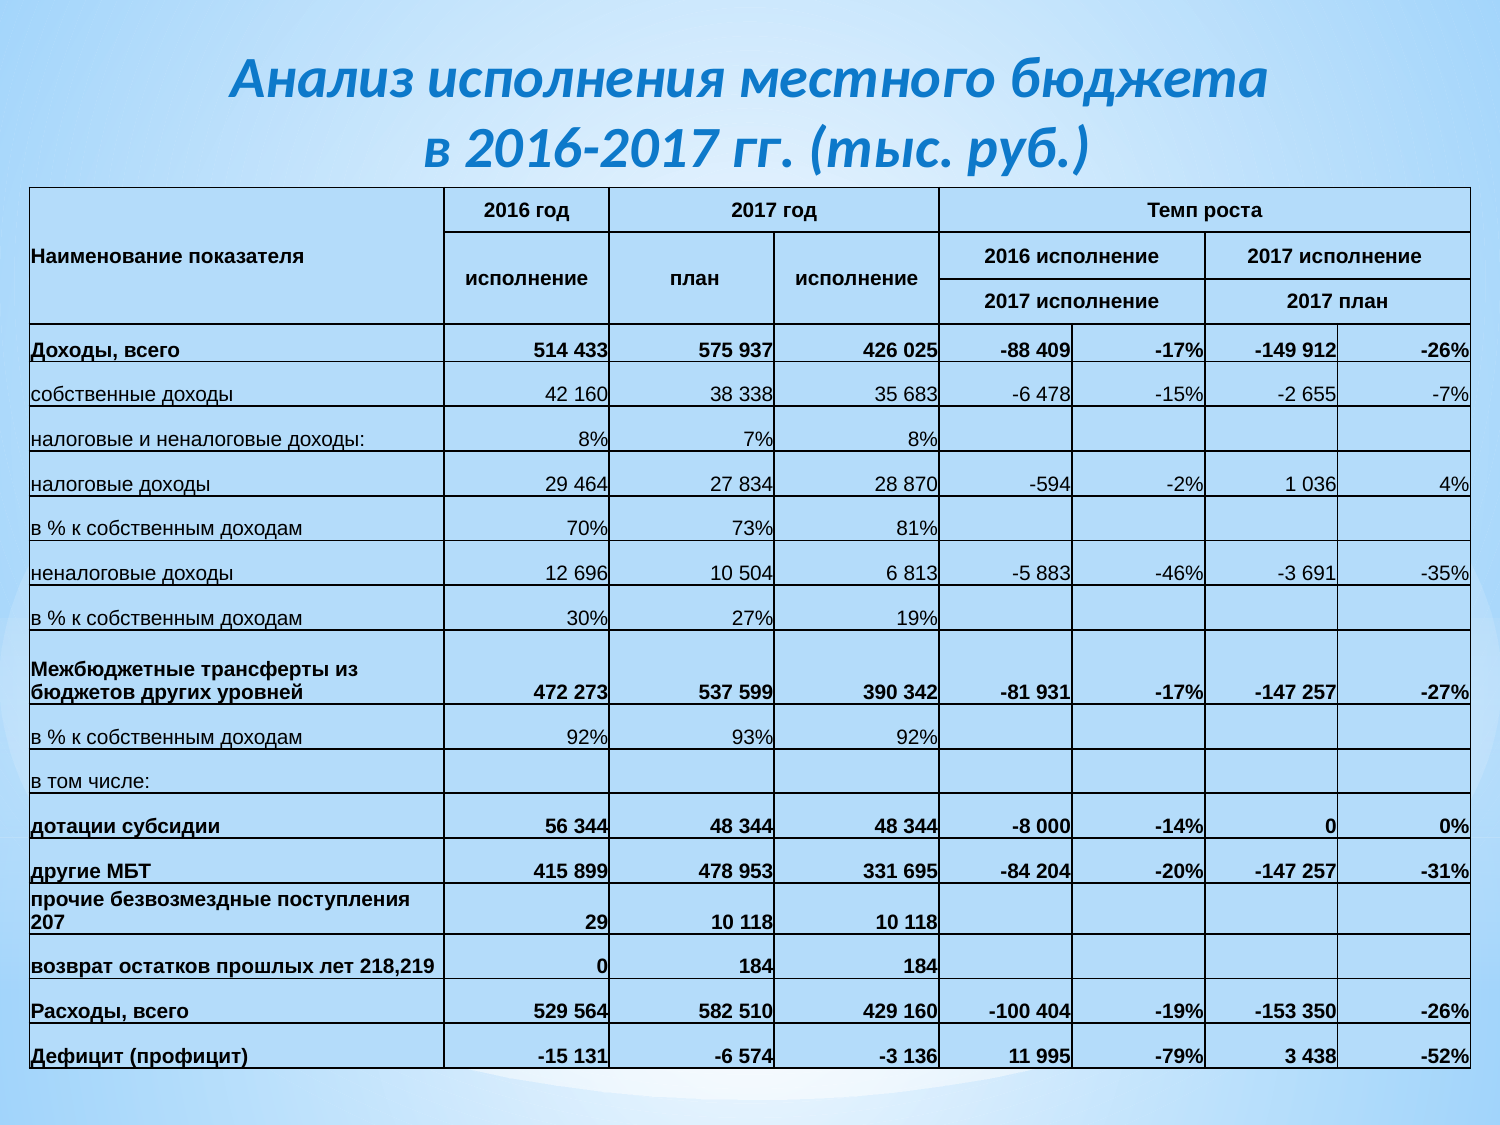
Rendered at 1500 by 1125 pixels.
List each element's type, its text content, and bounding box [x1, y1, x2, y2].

table_cell [940, 705, 1071, 748]
table_cell 575 937 [610, 325, 773, 361]
table_cell возврат остатков прошлых лет 218,219 [30, 935, 443, 978]
table_cell 73% [610, 497, 773, 540]
table_cell [1206, 586, 1337, 629]
table_cell -594 [940, 452, 1071, 495]
table_cell 12 696 [445, 541, 608, 584]
table_cell 29 [445, 884, 608, 933]
table_cell 0 [1206, 794, 1337, 837]
table_cell исполнение [775, 233, 938, 323]
table_cell -6 574 [610, 1024, 773, 1067]
table_cell 10 118 [775, 884, 938, 933]
table_cell Расходы, всего [30, 979, 443, 1022]
table_cell 426 025 [775, 325, 938, 361]
table_cell -5 883 [940, 541, 1071, 584]
table_cell -6 478 [940, 362, 1071, 405]
table_cell [1073, 705, 1204, 748]
table_cell -88 409 [940, 325, 1071, 361]
table_cell 3 438 [1206, 1024, 1337, 1067]
table_cell [940, 750, 1071, 792]
table_header 2017 год [610, 188, 938, 231]
table_cell 2017 исполнение [1206, 233, 1470, 278]
table_cell налоговые и неналоговые доходы: [30, 407, 443, 450]
table_cell -35% [1338, 541, 1470, 584]
table_cell 30% [445, 586, 608, 629]
table_cell -26% [1338, 325, 1470, 361]
table_cell -15% [1073, 362, 1204, 405]
table_cell 81% [775, 497, 938, 540]
table_cell 6 813 [775, 541, 938, 584]
table_cell Дефицит (профицит) [30, 1024, 443, 1067]
text_box Анализ исполнения местного бюджета в 2016-2017 гг. (тыс. руб.) [215, 31, 1285, 187]
table_cell [1073, 935, 1204, 978]
table_cell -46% [1073, 541, 1204, 584]
table_cell -81 931 [940, 631, 1071, 703]
table_cell -17% [1073, 631, 1204, 703]
table_cell [1338, 750, 1470, 792]
table_cell 27% [610, 586, 773, 629]
table_cell 56 344 [445, 794, 608, 837]
table_cell 2017 план [1206, 280, 1470, 323]
table_cell -153 350 [1206, 979, 1337, 1022]
table_cell -52% [1338, 1024, 1470, 1067]
table_cell -26% [1338, 979, 1470, 1022]
table_cell 582 510 [610, 979, 773, 1022]
table_cell 4% [1338, 452, 1470, 495]
table_cell [1206, 750, 1337, 792]
table_cell 415 899 [445, 839, 608, 882]
table_cell 92% [445, 705, 608, 748]
table_cell [940, 586, 1071, 629]
table_cell -15 131 [445, 1024, 608, 1067]
table_cell 92% [775, 705, 938, 748]
table_cell -149 912 [1206, 325, 1337, 361]
table_cell 8% [775, 407, 938, 450]
table_cell Межбюджетные трансферты из бюджетов других уровней [30, 631, 443, 703]
table_cell [1338, 935, 1470, 978]
table_cell [1073, 884, 1204, 933]
table_cell 472 273 [445, 631, 608, 703]
table_header 2016 год [445, 188, 608, 231]
table_cell [940, 497, 1071, 540]
table_cell -79% [1073, 1024, 1204, 1067]
table_cell -84 204 [940, 839, 1071, 882]
table_cell [1073, 497, 1204, 540]
table_cell [1206, 407, 1337, 450]
table_cell 42 160 [445, 362, 608, 405]
table_cell -27% [1338, 631, 1470, 703]
table_cell 390 342 [775, 631, 938, 703]
table_cell [1073, 586, 1204, 629]
table_cell [1206, 705, 1337, 748]
table_cell -147 257 [1206, 839, 1337, 882]
table_cell 478 953 [610, 839, 773, 882]
table_cell [1073, 407, 1204, 450]
table_cell 10 118 [610, 884, 773, 933]
table_cell 184 [610, 935, 773, 978]
table_cell -8 000 [940, 794, 1071, 837]
table_cell Доходы, всего [30, 325, 443, 361]
table_cell [940, 884, 1071, 933]
table_cell 11 995 [940, 1024, 1071, 1067]
table_cell [775, 750, 938, 792]
table_cell [1206, 884, 1337, 933]
table_cell -31% [1338, 839, 1470, 882]
table_cell [940, 935, 1071, 978]
table_cell 529 564 [445, 979, 608, 1022]
table_cell 429 160 [775, 979, 938, 1022]
table_cell 331 695 [775, 839, 938, 882]
table_cell -2 655 [1206, 362, 1337, 405]
table_cell план [610, 233, 773, 323]
table_cell [940, 407, 1071, 450]
table_cell 1 036 [1206, 452, 1337, 495]
table_cell -17% [1073, 325, 1204, 361]
table_cell 48 344 [775, 794, 938, 837]
table_cell в % к собственным доходам [30, 705, 443, 748]
table_cell 27 834 [610, 452, 773, 495]
table_cell 38 338 [610, 362, 773, 405]
table_cell 2017 исполнение [940, 280, 1204, 323]
table_cell 35 683 [775, 362, 938, 405]
table_cell в том числе: [30, 750, 443, 792]
table_header Темп роста [940, 188, 1470, 231]
table_cell налоговые доходы [30, 452, 443, 495]
table_cell в % к собственным доходам [30, 586, 443, 629]
table_cell 537 599 [610, 631, 773, 703]
table_cell прочие безвозмездные поступления 207 [30, 884, 443, 933]
table_cell -14% [1073, 794, 1204, 837]
table_cell -2% [1073, 452, 1204, 495]
table_cell 19% [775, 586, 938, 629]
table_cell собственные доходы [30, 362, 443, 405]
table_cell другие МБТ [30, 839, 443, 882]
table_cell 48 344 [610, 794, 773, 837]
table_cell -20% [1073, 839, 1204, 882]
table_cell [610, 750, 773, 792]
table_cell 184 [775, 935, 938, 978]
table_cell -7% [1338, 362, 1470, 405]
table_cell [445, 750, 608, 792]
table_cell 28 870 [775, 452, 938, 495]
table_cell 514 433 [445, 325, 608, 361]
table_cell [1338, 705, 1470, 748]
table_cell -100 404 [940, 979, 1071, 1022]
table_cell в % к собственным доходам [30, 497, 443, 540]
table_cell [1338, 884, 1470, 933]
table_cell 0 [445, 935, 608, 978]
table_cell -3 691 [1206, 541, 1337, 584]
table_cell исполнение [445, 233, 608, 323]
table_cell 0% [1338, 794, 1470, 837]
table_cell -147 257 [1206, 631, 1337, 703]
table_header Наименование показателя [30, 188, 443, 323]
table_cell [1338, 586, 1470, 629]
table_cell 7% [610, 407, 773, 450]
table_cell 8% [445, 407, 608, 450]
table_cell 70% [445, 497, 608, 540]
table_cell [1073, 750, 1204, 792]
table_cell 93% [610, 705, 773, 748]
table_cell неналоговые доходы [30, 541, 443, 584]
table_cell [1338, 407, 1470, 450]
table_cell -3 136 [775, 1024, 938, 1067]
table_cell дотации субсидии [30, 794, 443, 837]
table_cell 2016 исполнение [940, 233, 1204, 278]
table_cell 29 464 [445, 452, 608, 495]
table_cell -19% [1073, 979, 1204, 1022]
table_cell 10 504 [610, 541, 773, 584]
table_cell [1206, 497, 1337, 540]
table_cell [1206, 935, 1337, 978]
table_cell [1338, 497, 1470, 540]
